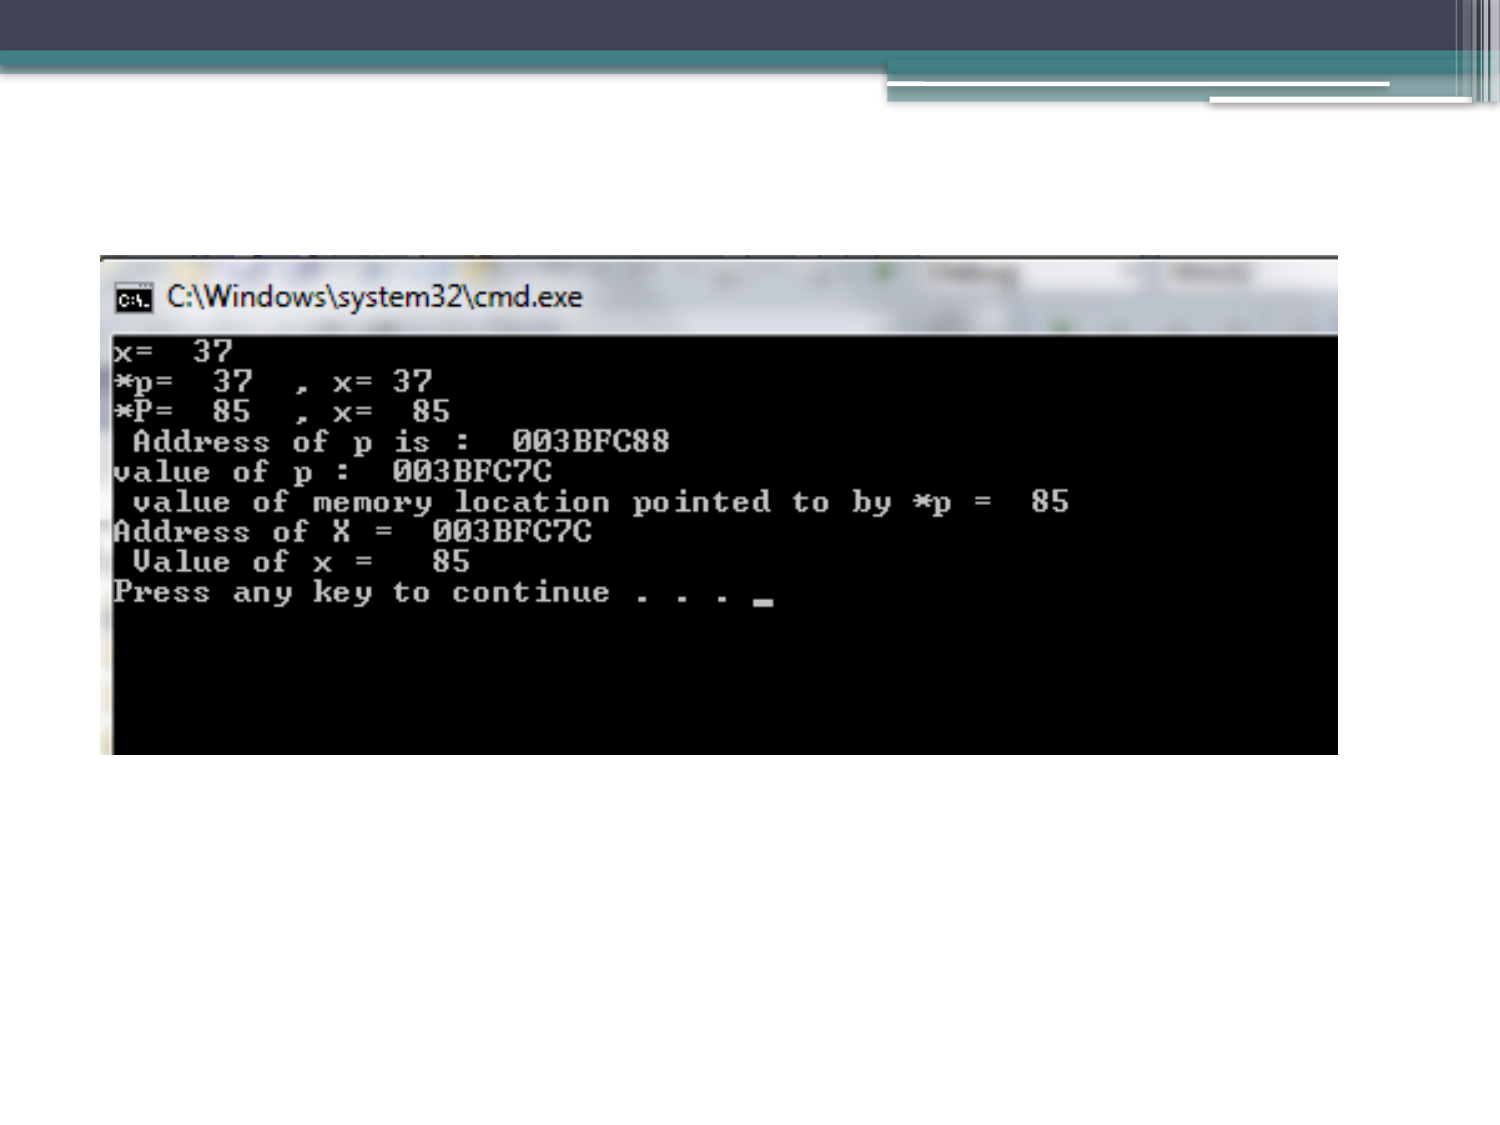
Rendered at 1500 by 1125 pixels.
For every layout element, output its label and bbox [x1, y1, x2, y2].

picture [100, 255, 1338, 755]
